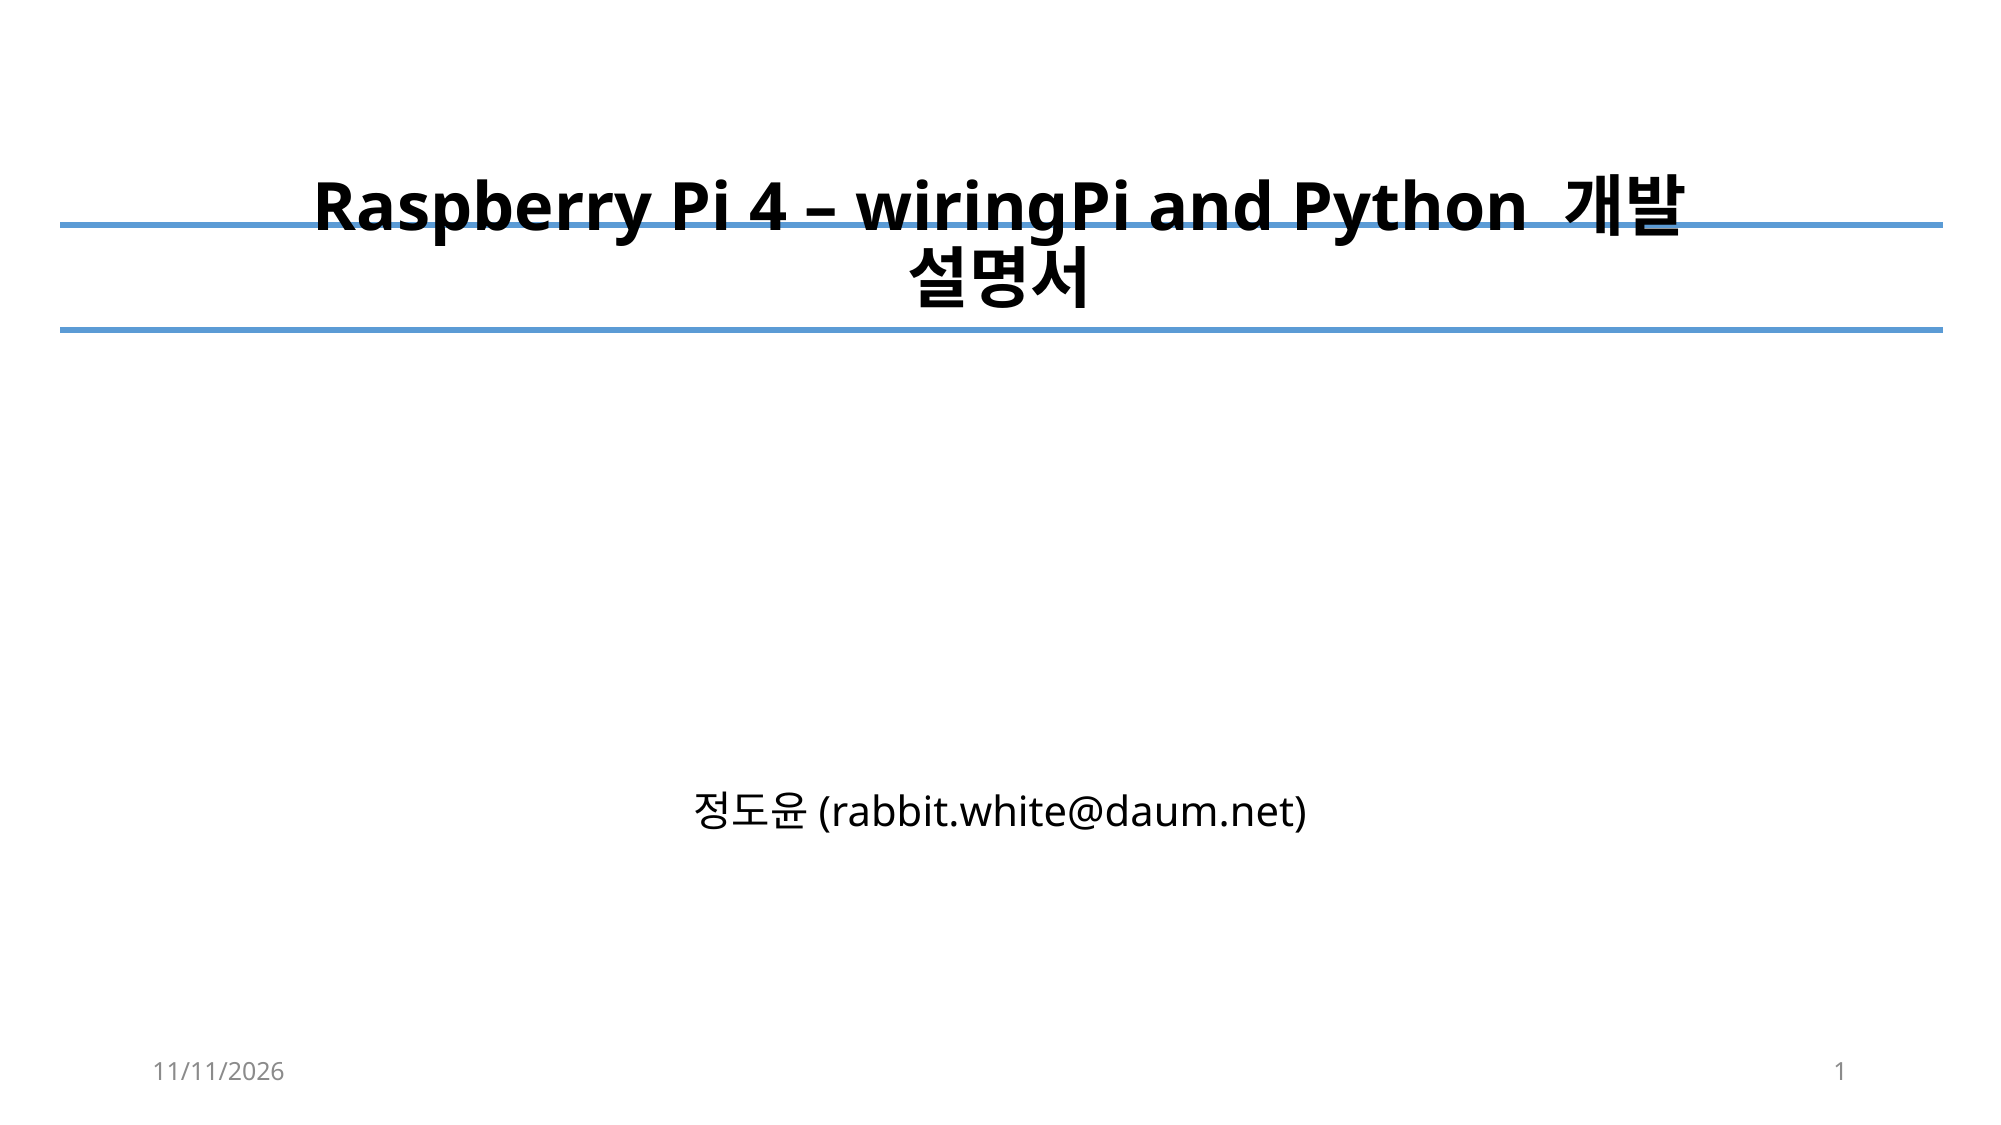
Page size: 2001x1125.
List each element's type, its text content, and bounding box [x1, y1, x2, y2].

title Raspberry Pi 4 – wiringPi and Python 개발 설명서 [249, 230, 1750, 325]
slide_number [137, 1042, 588, 1103]
subtitle 정도윤(rabbit.white@daum.net) [249, 782, 1750, 863]
slide_number 1 [1412, 1042, 1863, 1103]
